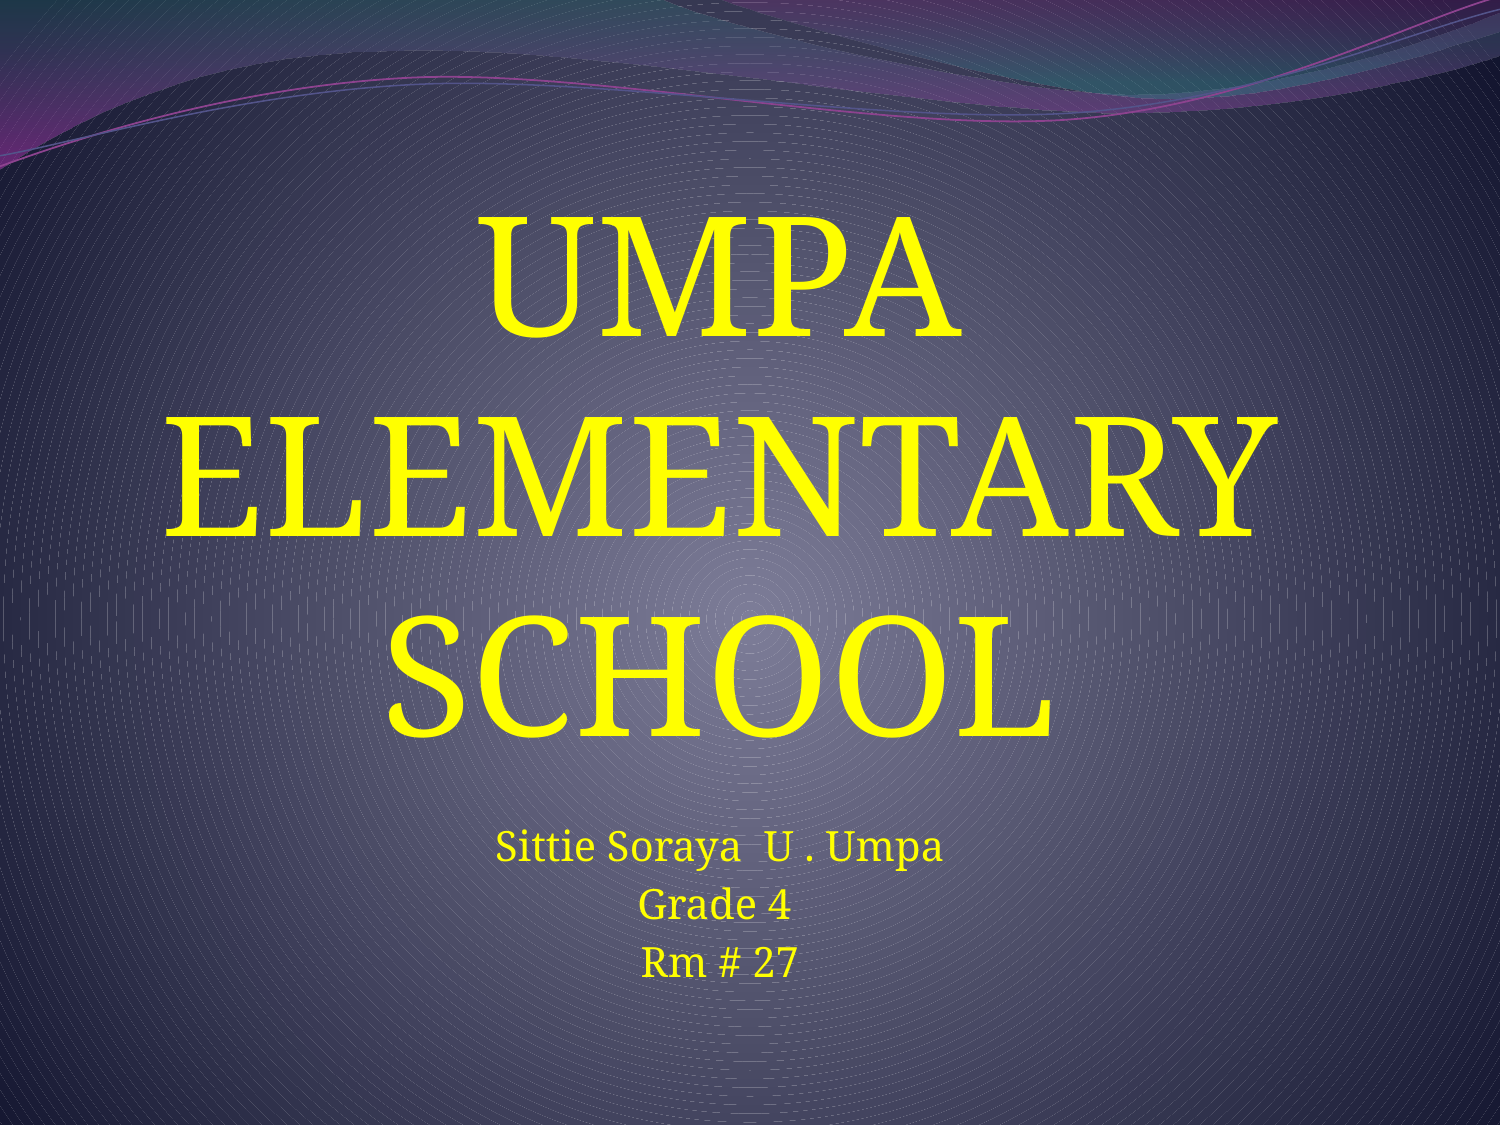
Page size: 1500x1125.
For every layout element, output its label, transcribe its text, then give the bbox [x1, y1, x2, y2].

subtitle UMPA ELEMENTARY SCHOOL Sittie Soraya U . Umpa Grade 4 Rm # 27 [87, 162, 1363, 1025]
